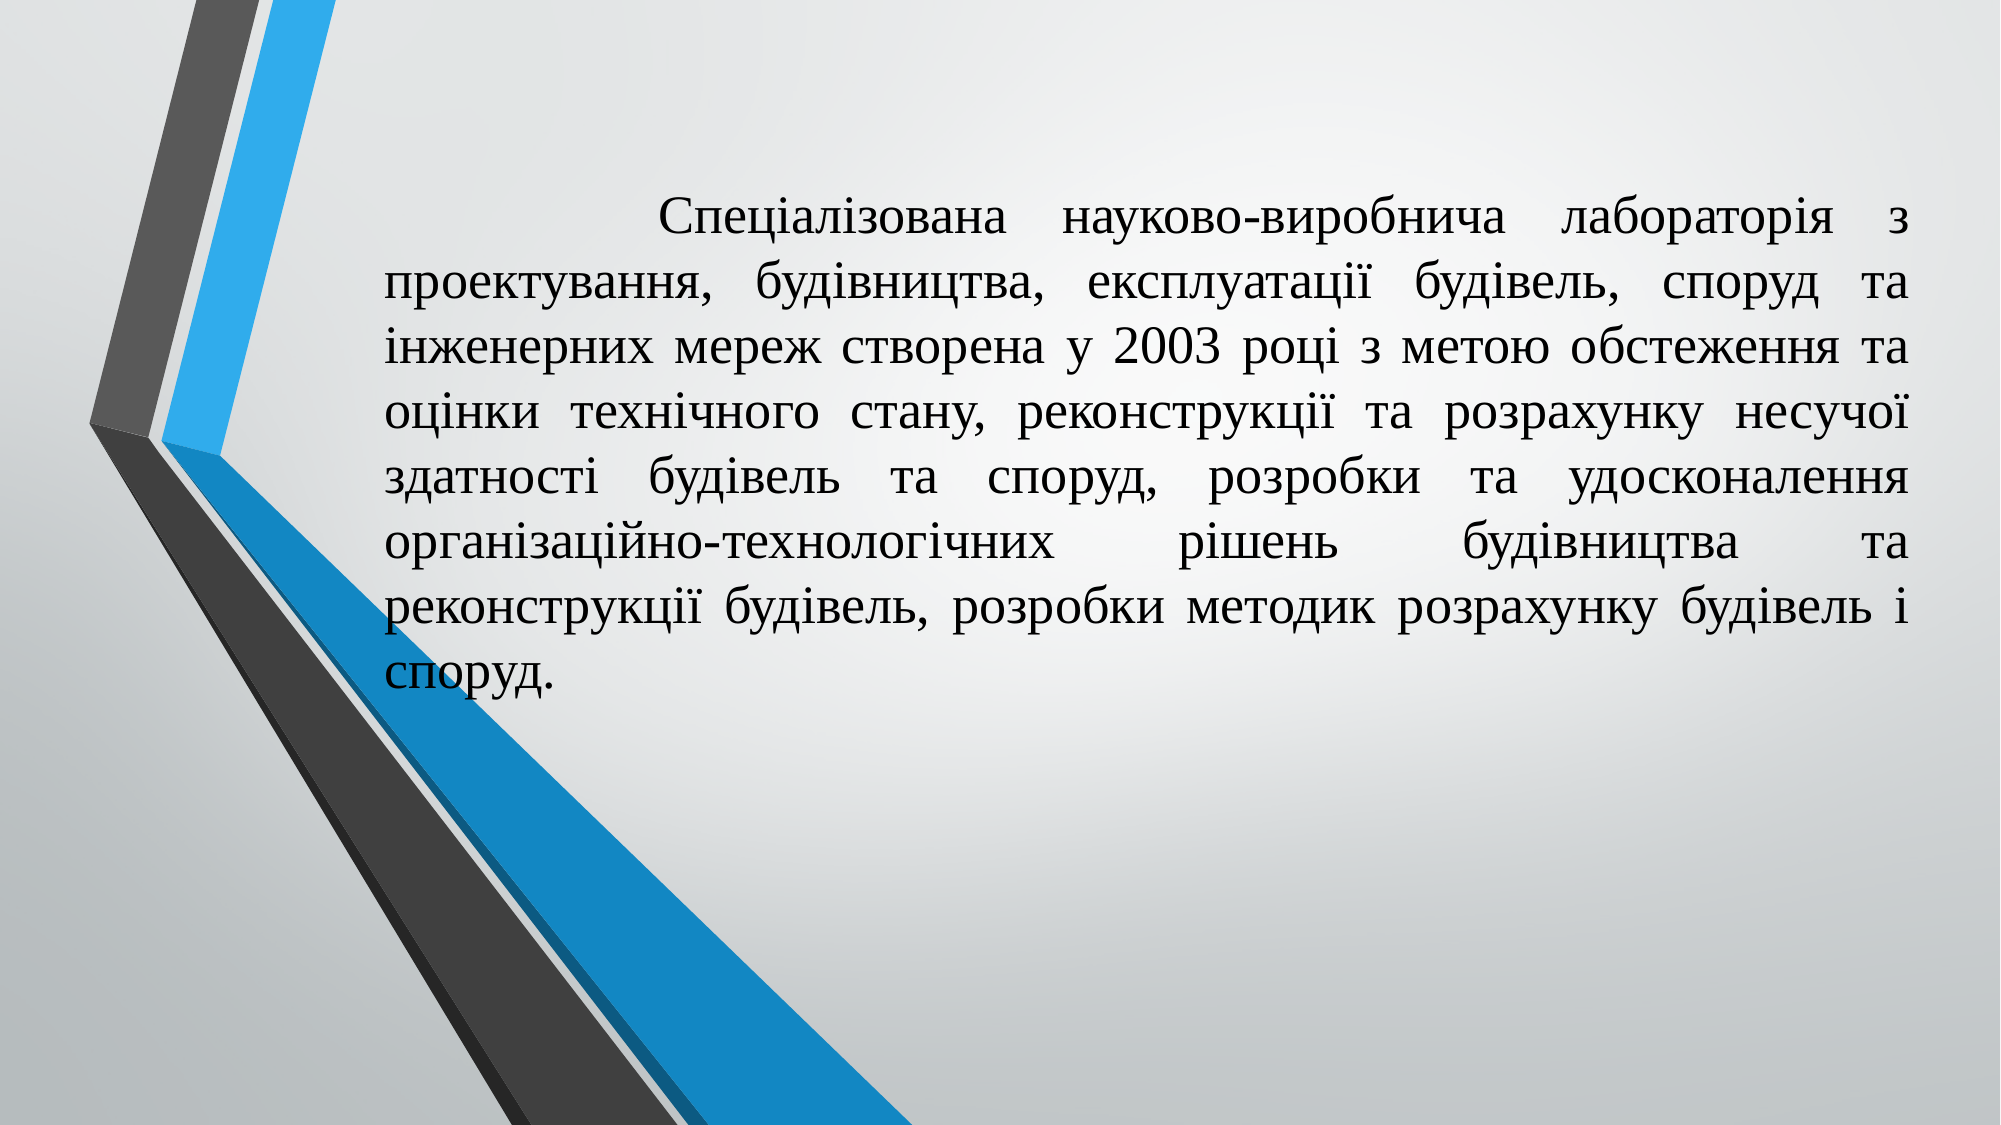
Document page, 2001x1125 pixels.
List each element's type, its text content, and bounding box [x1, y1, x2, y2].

title Спеціалізована науково-виробнича лабораторія з проектування, будівництва, експлуатації будівель, споруд та інженерних мереж створена у 2003 році з метою обстеження та оцінки технічного стану, реконструкції та розрахунку несучої здатності будівель та споруд, розробки та удосконалення організаційно-технологічних рішень будівництва та реконструкції будівель, розробки методик розрахунку будівель і споруд. [369, 106, 1927, 707]
